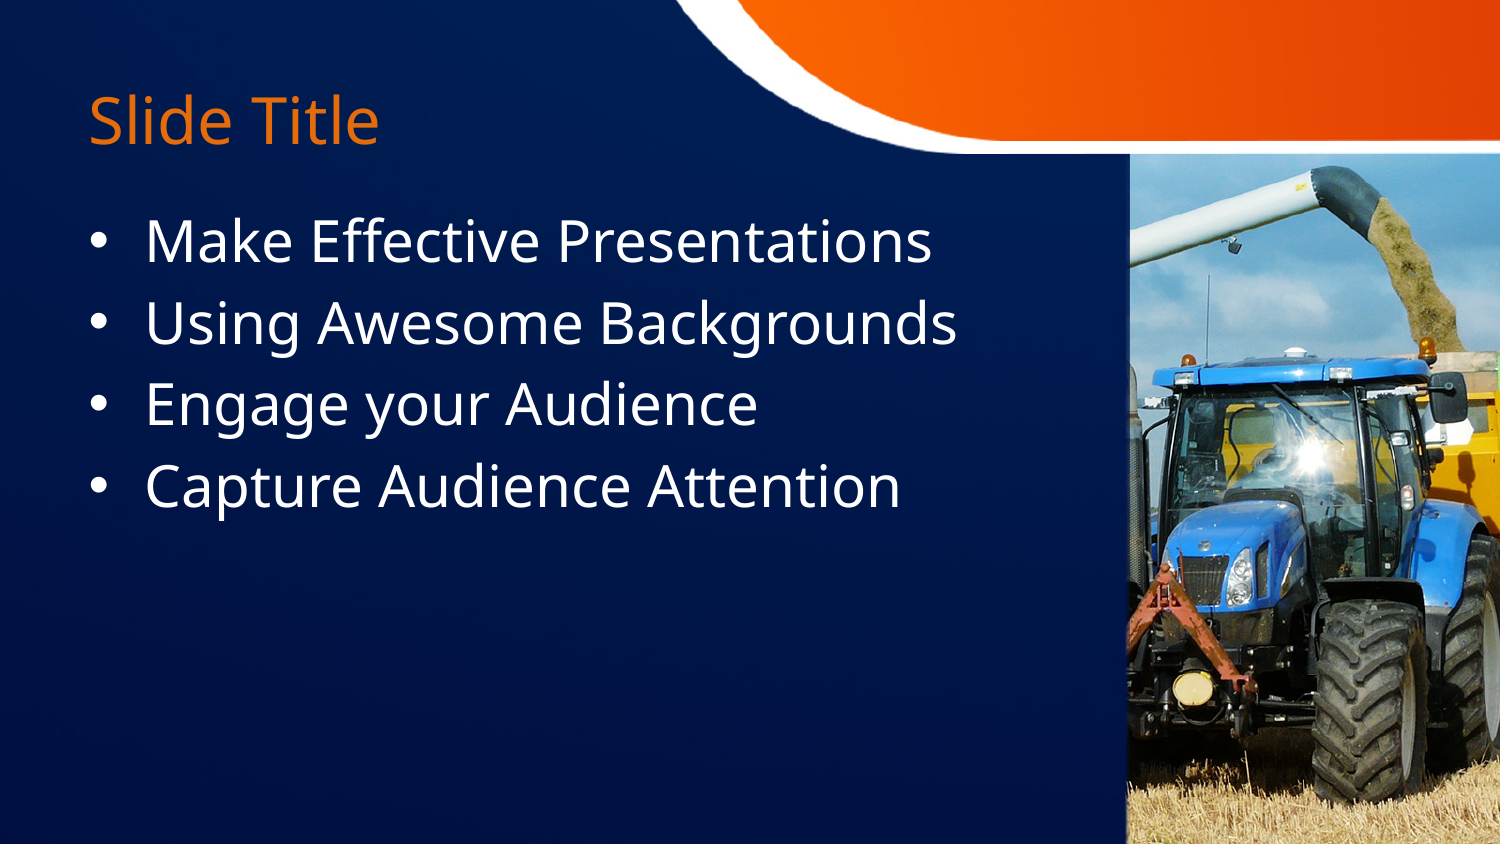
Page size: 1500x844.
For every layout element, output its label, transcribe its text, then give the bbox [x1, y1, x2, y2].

list Make Effective Presentations Using Awesome Backgrounds Engage your Audience Capture Audience Attention [73, 196, 1101, 773]
picture [0, 0, 1500, 844]
title Slide Title [73, 71, 1101, 166]
